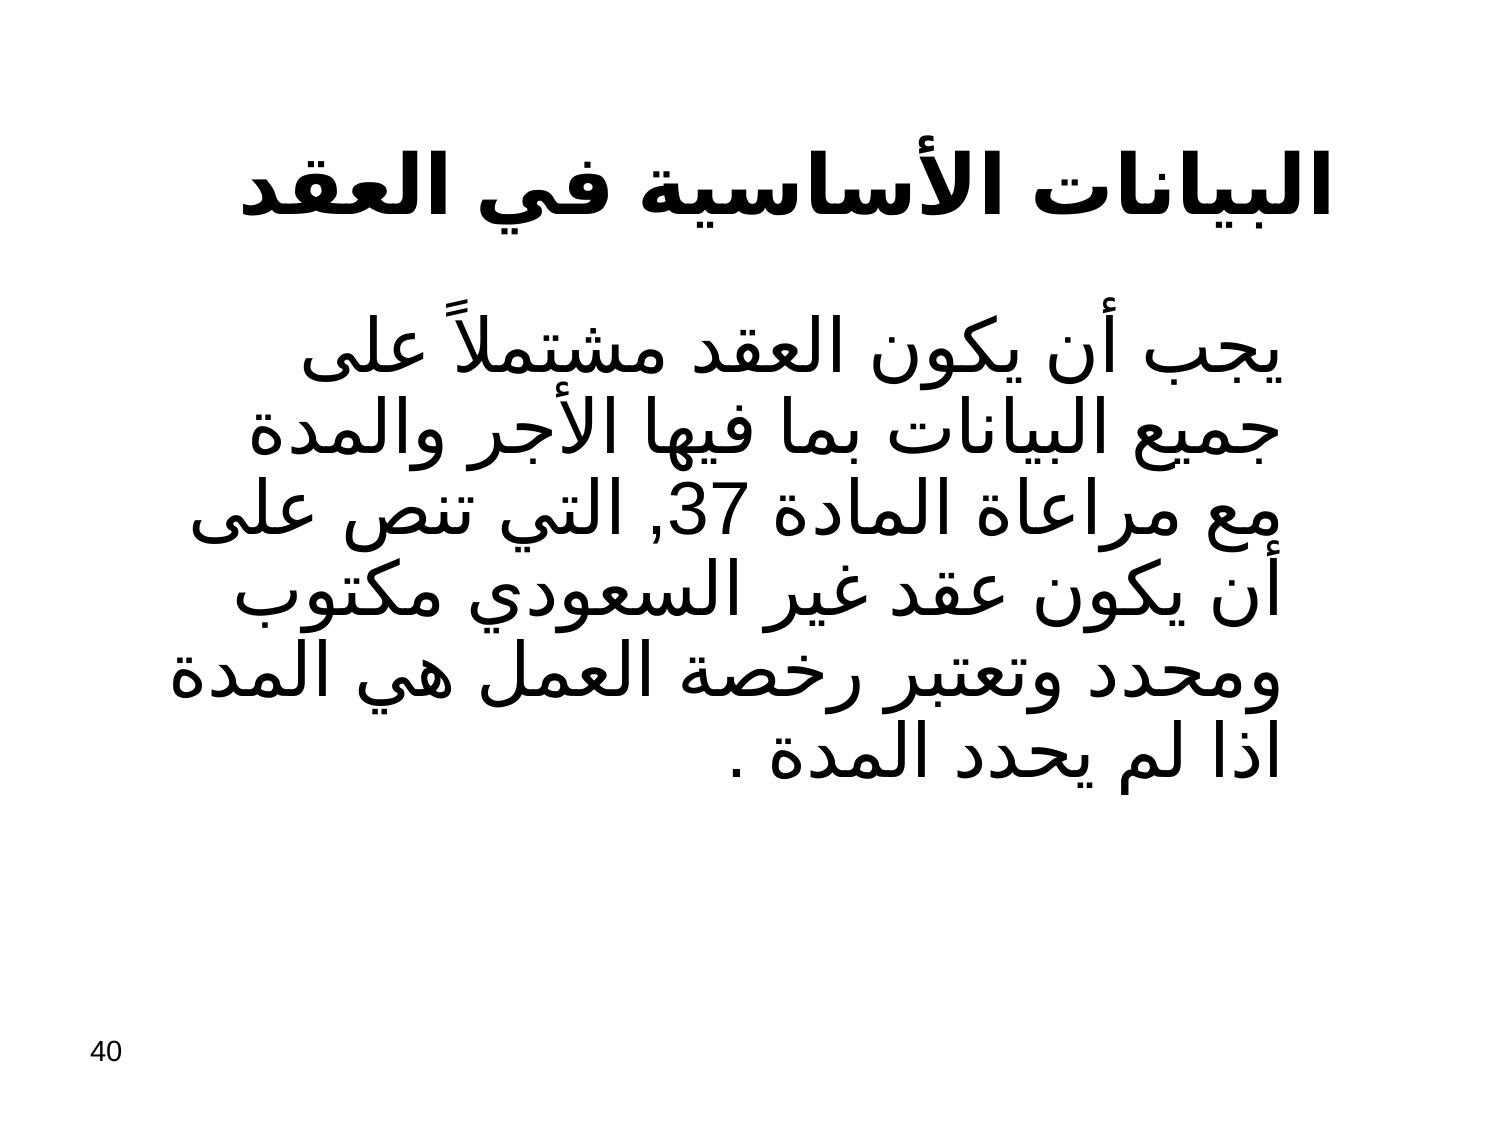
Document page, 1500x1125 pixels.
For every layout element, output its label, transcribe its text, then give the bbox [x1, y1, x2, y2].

title البيانات الأساسية في العقد [149, 99, 1426, 263]
subtitle يجب أن يكون العقد مشتملاً على جميع البيانات بما فيها الأجر والمدة مع مراعاة المادة 37, التي تنص على أن يكون عقد غير السعودي مكتوب ومحدد وتعتبر رخصة العمل هي المدة اذا لم يحدد المدة . [149, 299, 1301, 913]
slide_number 40 [74, 1024, 426, 1103]
